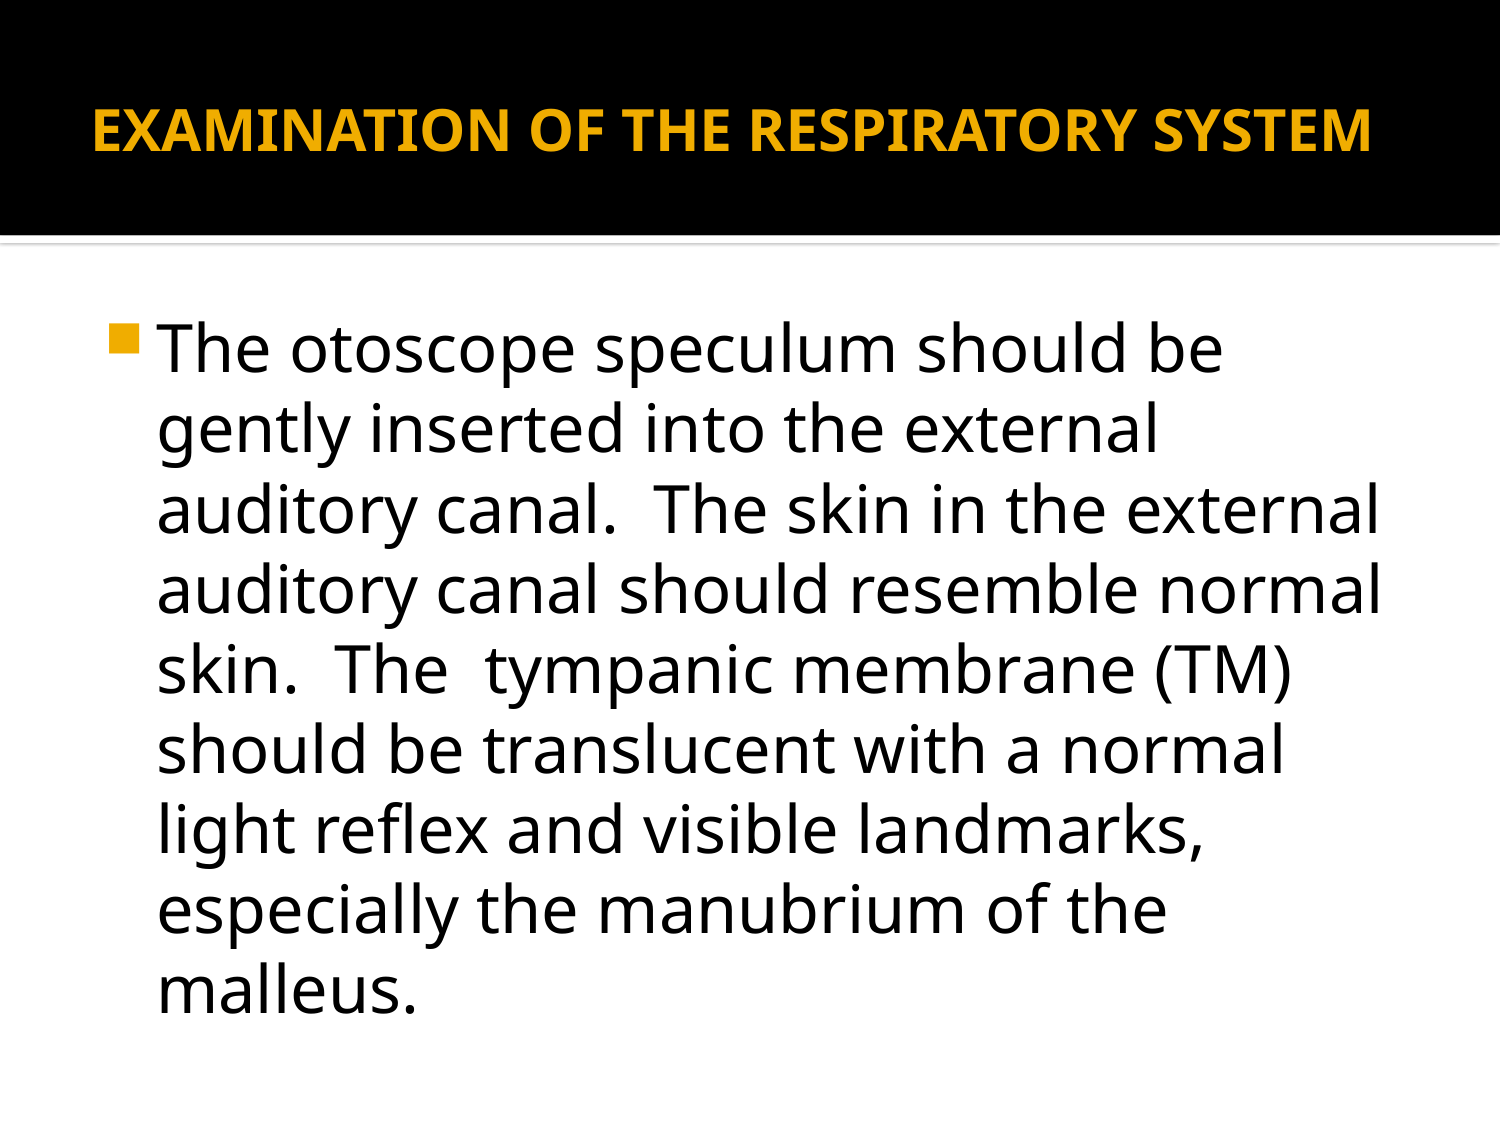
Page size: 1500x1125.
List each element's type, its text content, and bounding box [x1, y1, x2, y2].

title EXAMINATION OF THE RESPIRATORY SYSTEM [75, 25, 1425, 231]
list The otoscope speculum should be gently inserted into the external auditory canal. The skin in the external auditory canal should resemble normal skin. The tympanic membrane (TM) should be translucent with a normal light reflex and visible landmarks, especially the manubrium of the malleus. [75, 291, 1425, 1050]
